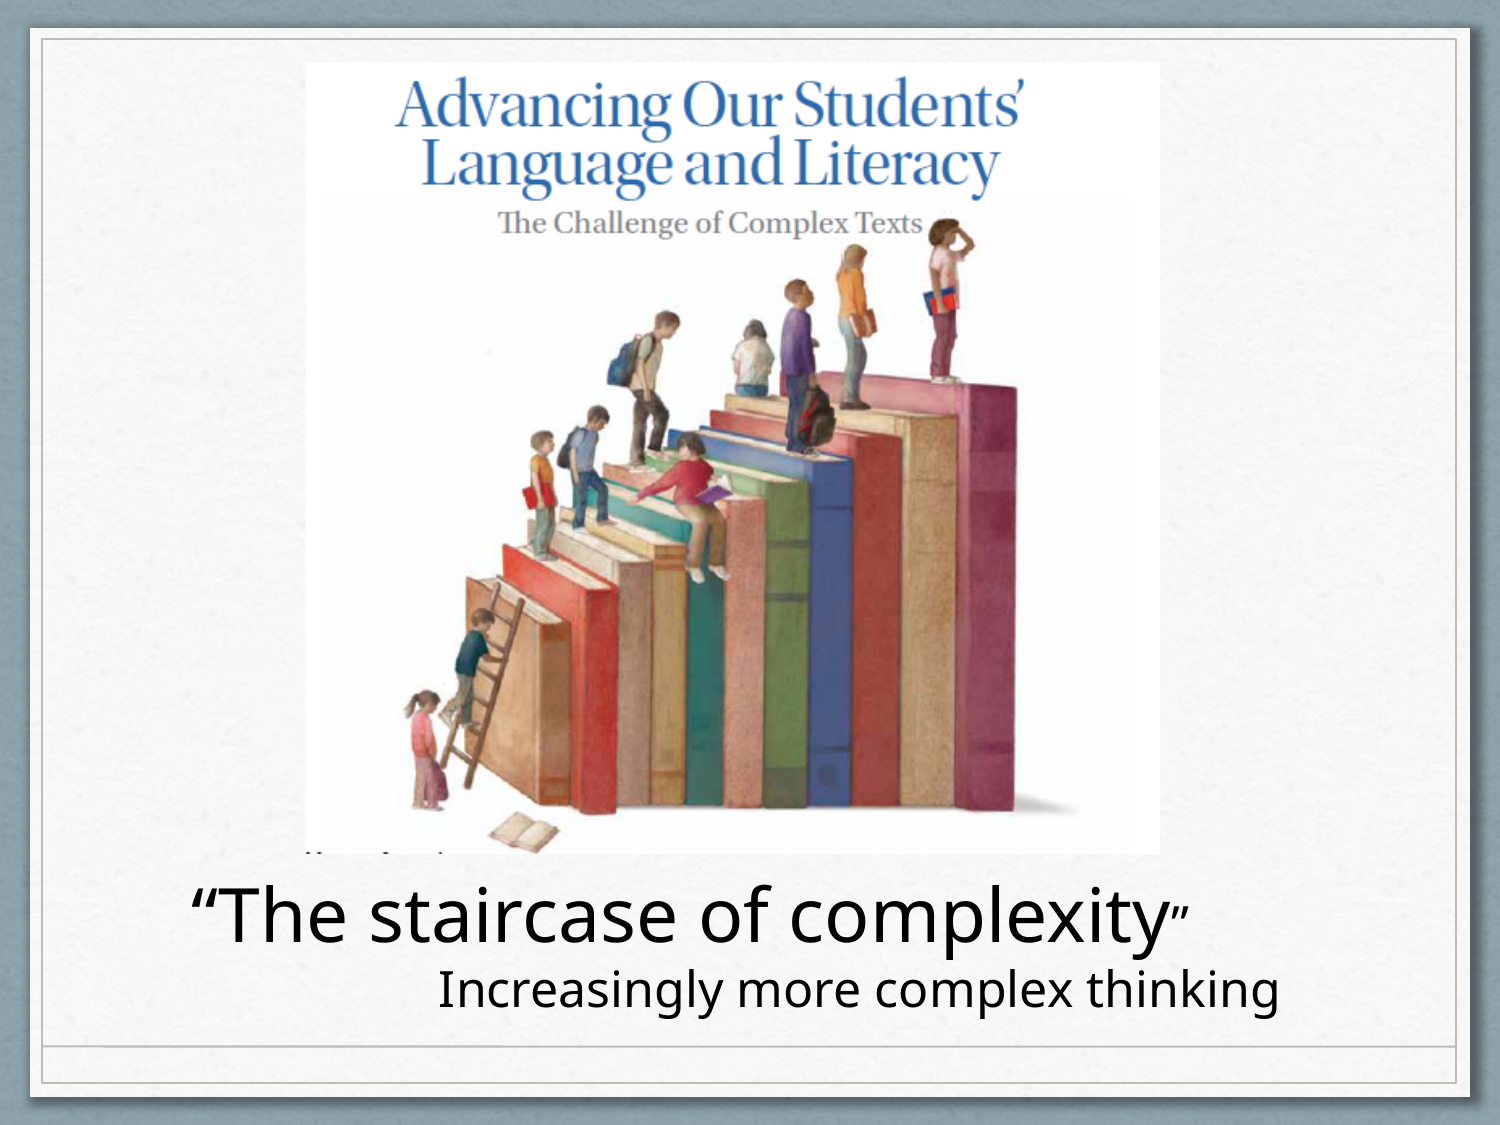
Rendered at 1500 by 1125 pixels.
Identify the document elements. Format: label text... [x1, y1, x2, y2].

picture [30, 28, 1470, 1097]
text_box “The staircase of complexity” Increasingly more complex thinking [177, 860, 1296, 1026]
